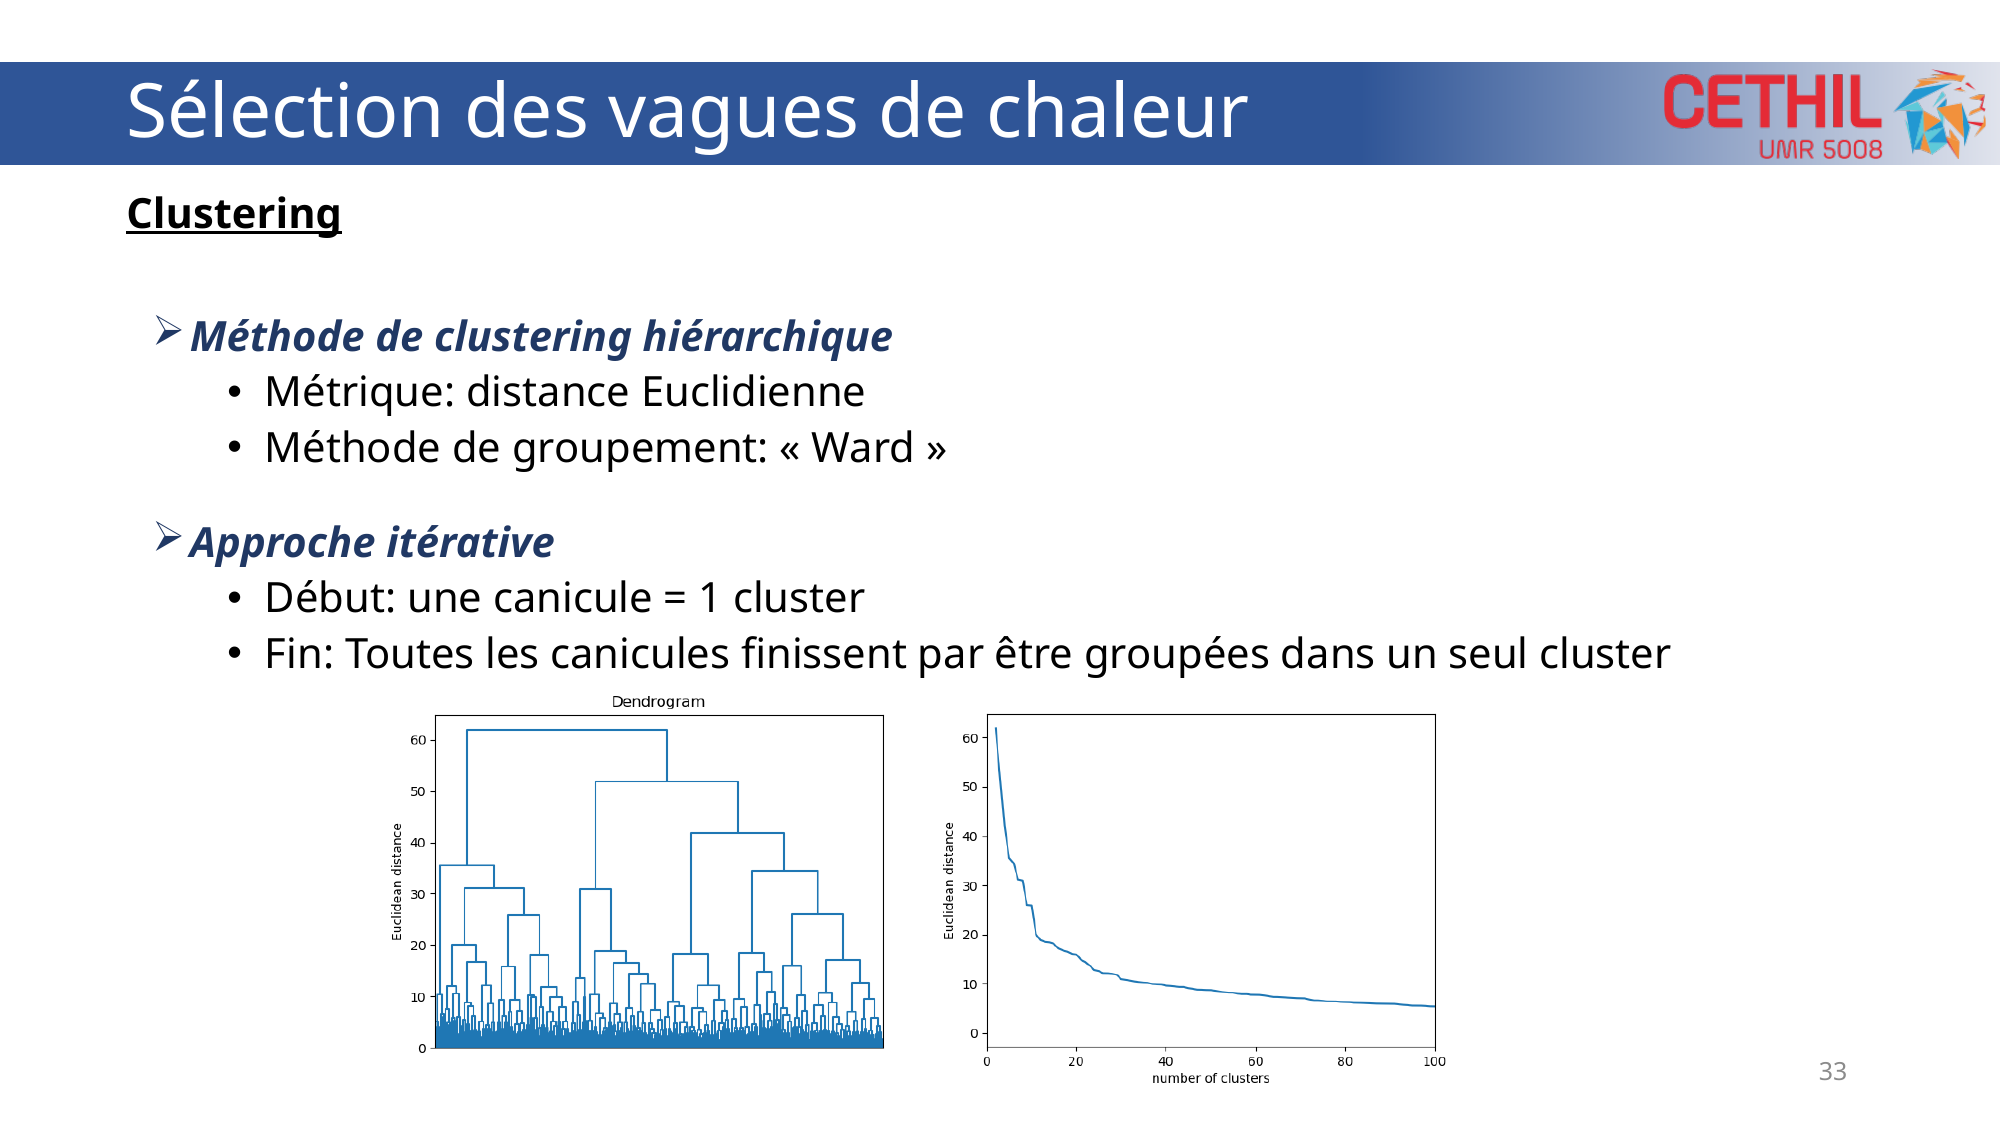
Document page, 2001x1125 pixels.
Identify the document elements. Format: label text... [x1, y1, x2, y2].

list Clustering [111, 184, 1935, 267]
slide_number 33 [1412, 1042, 1863, 1103]
title Sélection des vagues de chaleur [111, 42, 1937, 185]
list Méthode de clustering hiérarchique Métrique: distance Euclidienne Méthode de groupement: « Ward » Approche itérative Début: une canicule = 1 cluster Fin: Toutes les canicules finissent par être groupées dans un seul cluster [137, 307, 1863, 1014]
picture [362, 661, 1492, 1095]
